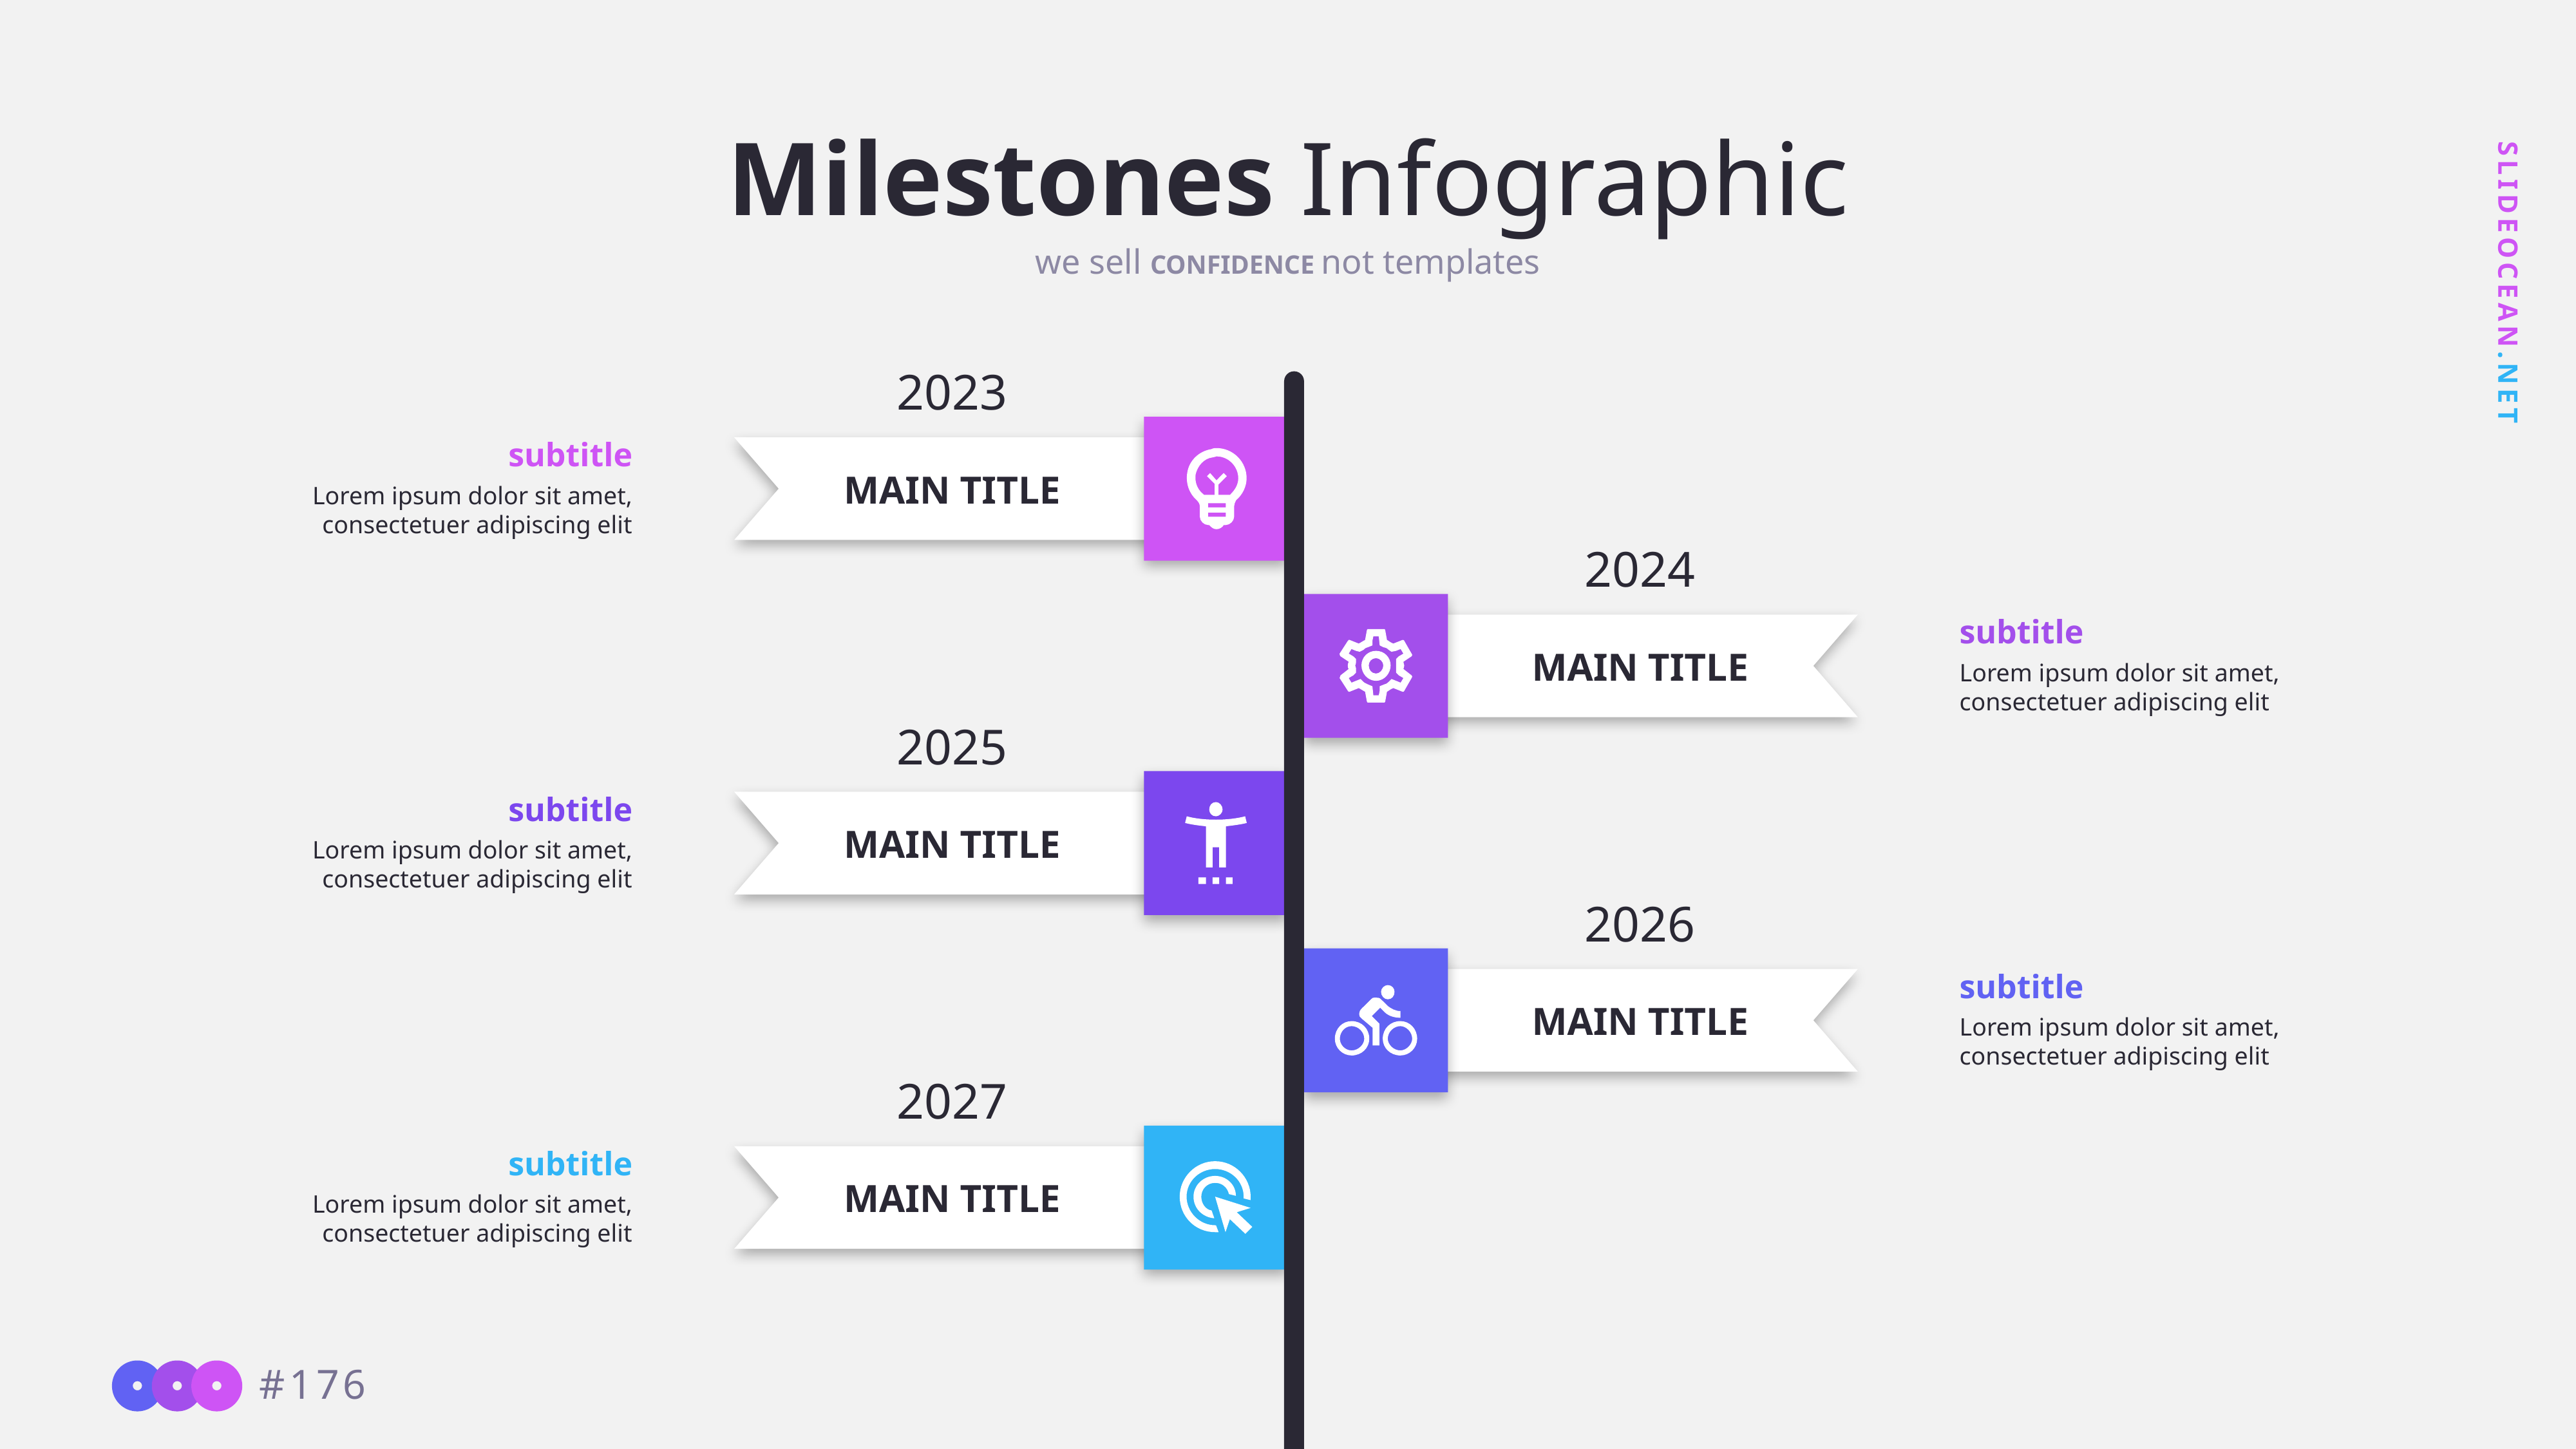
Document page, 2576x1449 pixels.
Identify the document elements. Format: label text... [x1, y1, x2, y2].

text_box 2026 [1486, 888, 1794, 948]
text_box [288, 783, 643, 899]
text_box 2025 [799, 711, 1106, 770]
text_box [288, 429, 643, 544]
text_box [1303, 593, 1859, 739]
text_box we sell CONFIDENCE not templates [1026, 235, 1550, 285]
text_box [1303, 948, 1859, 1093]
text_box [1949, 960, 2304, 1076]
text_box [288, 1138, 643, 1253]
text_box 2027 [799, 1065, 1106, 1125]
text_box 2024 [1486, 534, 1794, 593]
text_box 2023 [799, 357, 1106, 416]
text_box Milestones Infographic [717, 110, 1859, 241]
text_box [734, 416, 1289, 562]
text_box [1283, 370, 1305, 1449]
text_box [1949, 606, 2304, 721]
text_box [1184, 448, 1247, 530]
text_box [734, 770, 1289, 916]
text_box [734, 1125, 1289, 1270]
text_box #176 [259, 1359, 405, 1408]
